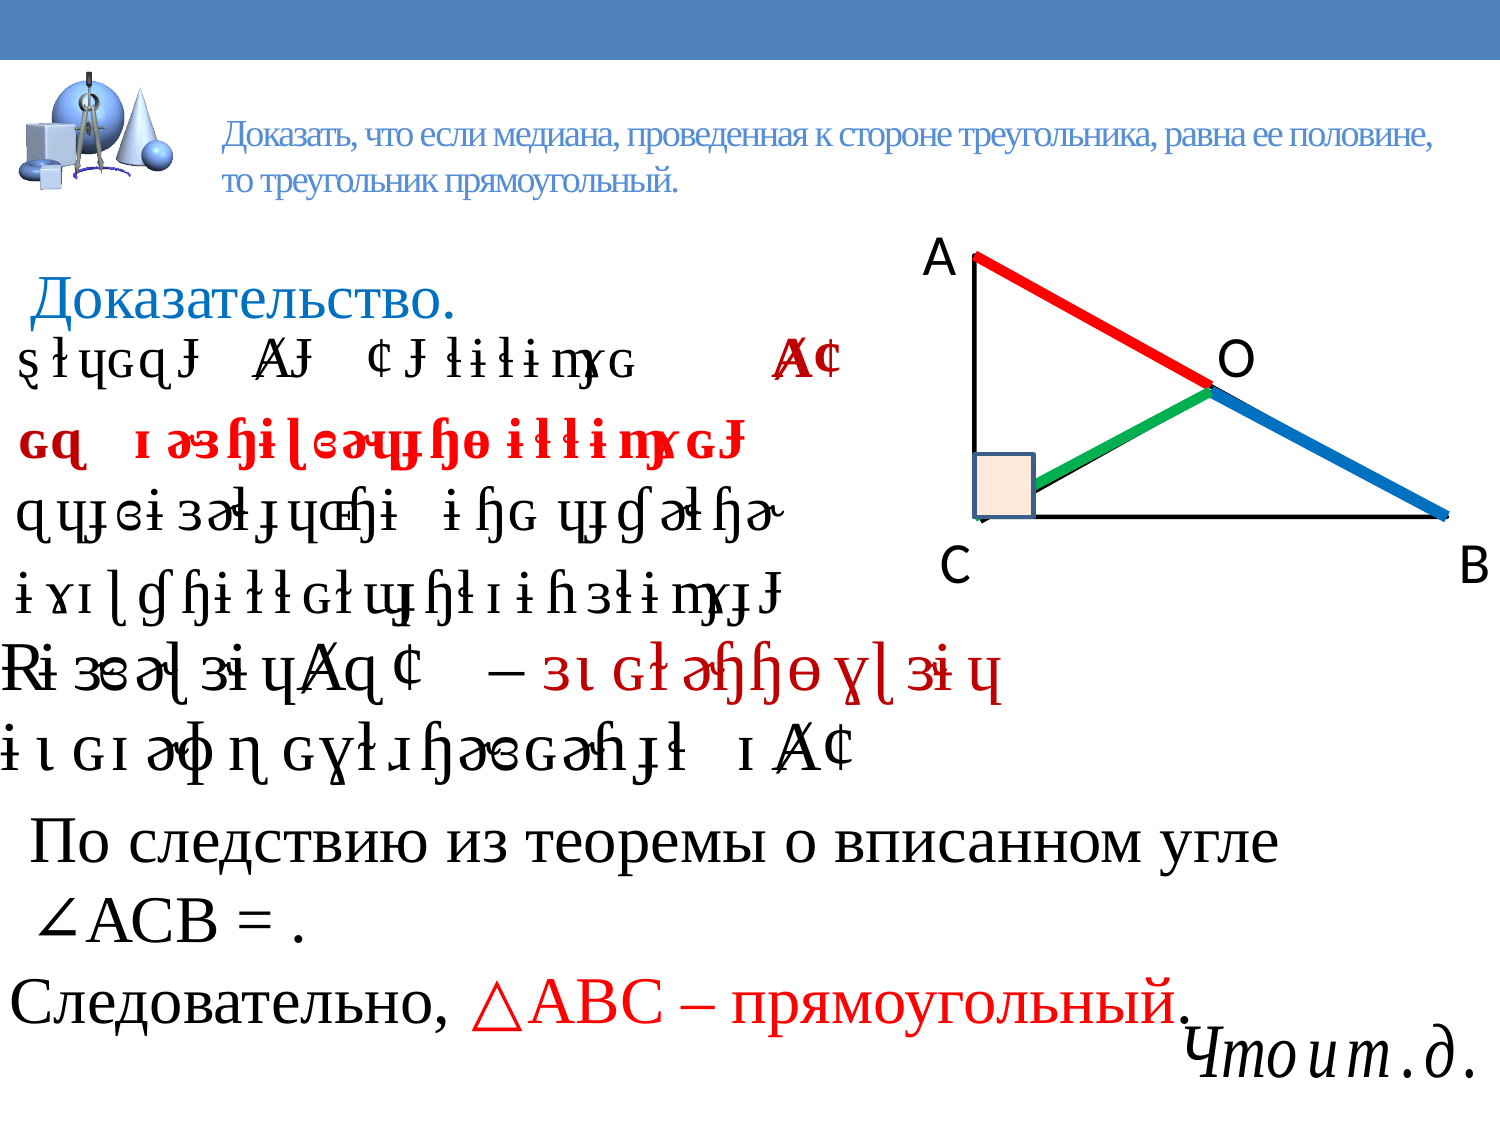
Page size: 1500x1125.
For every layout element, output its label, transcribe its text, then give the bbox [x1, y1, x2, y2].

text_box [974, 391, 1211, 518]
title Доказать, что если медиана, проведенная к стороне треугольника, равна ее половине, то треугольник прямоугольный. [206, 54, 1473, 248]
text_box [974, 255, 1211, 387]
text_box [1217, 391, 1448, 518]
picture [0, 219, 1500, 788]
list Доказательство. [15, 248, 805, 311]
picture [6, 54, 176, 197]
text_box Следовательно, △АВС – прямоугольный. [0, 949, 1211, 1044]
